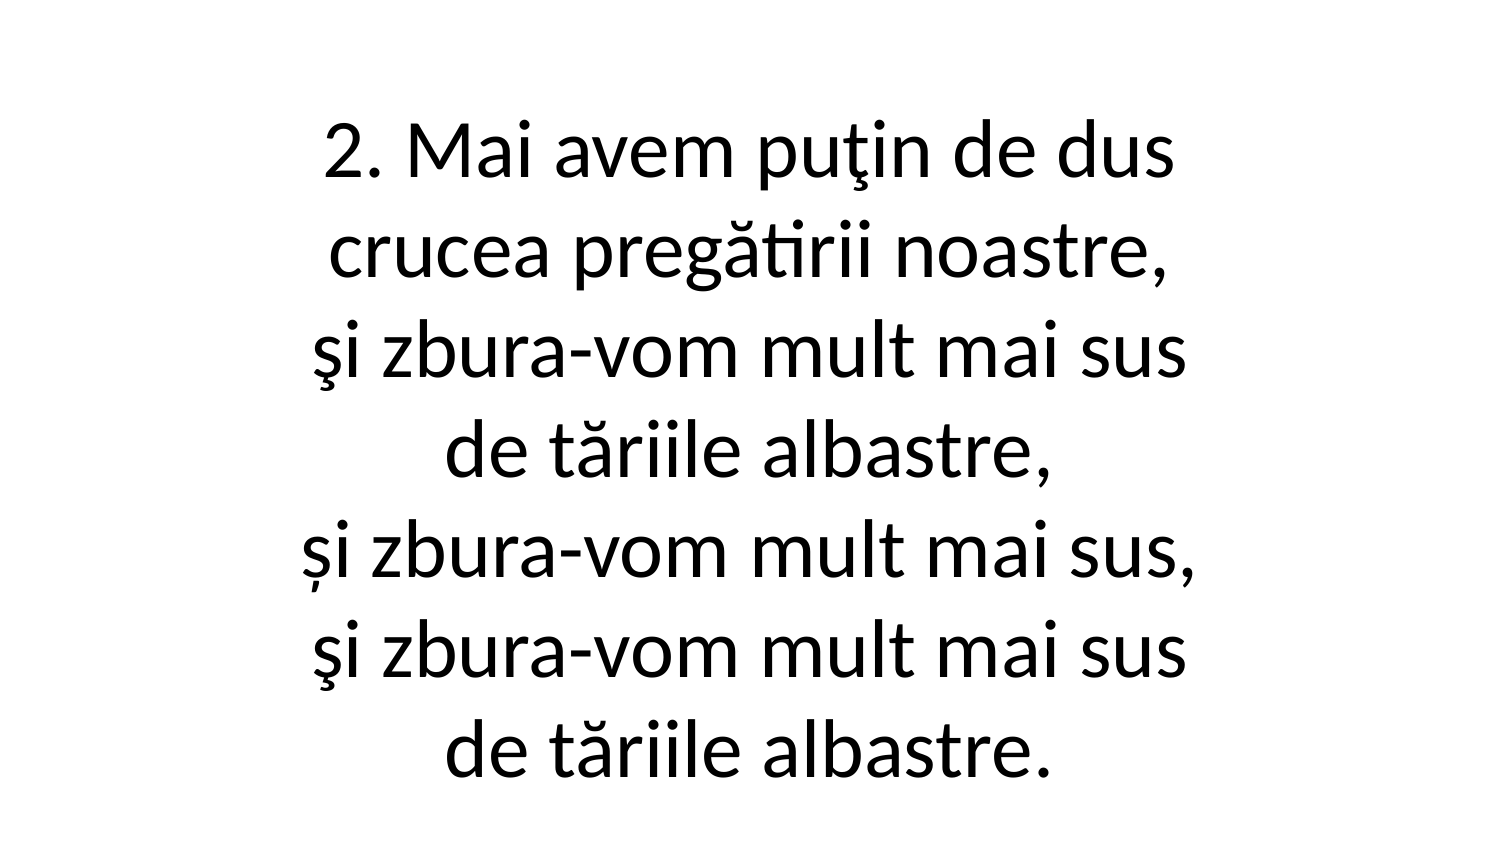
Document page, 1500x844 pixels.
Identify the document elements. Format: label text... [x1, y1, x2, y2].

text_box 2. Mai avem puţin de dus crucea pregătirii noastre, şi zbura-vom mult mai sus de tăriile albastre, și zbura-vom mult mai sus, şi zbura-vom mult mai sus de tăriile albastre. [285, 42, 1215, 802]
